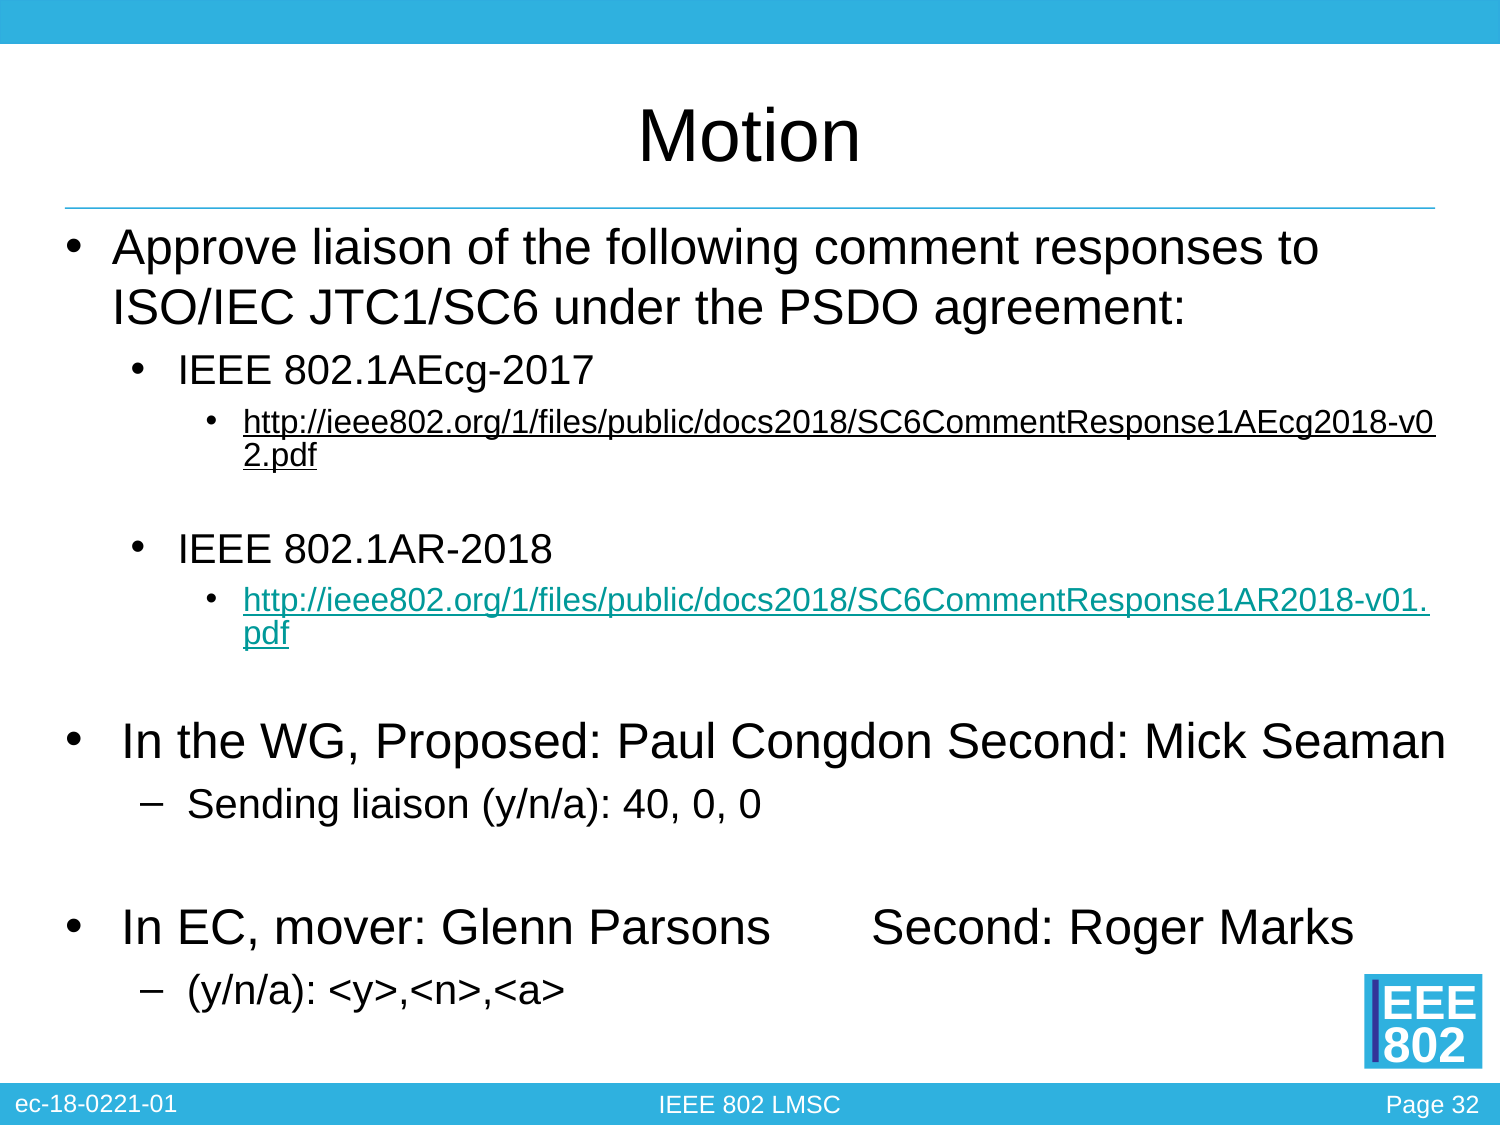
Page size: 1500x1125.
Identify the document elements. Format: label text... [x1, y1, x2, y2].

title Motion [75, 66, 1425, 197]
list Approve liaison of the following comment responses to ISO/IEC JTC1/SC6 under the PSDO agreement: IEEE 802.1AEcg-2017 http://ieee802.org/1/files/public/docs2018/SC6CommentResponse1AEcg2018-v02.pdf IEEE 802.1AR-2018 http://ieee802.org/1/files/public/docs2018/SC6CommentResponse1AR2018-v01.pdf In the WG, Proposed: Paul Congdon Second: Mick Seaman Sending liaison (y/n/a): 40, 0, 0 In EC, mover: Glenn Parsons Second: Roger Marks (y/n/a): <y>,<n>,<a> [50, 207, 1463, 1025]
